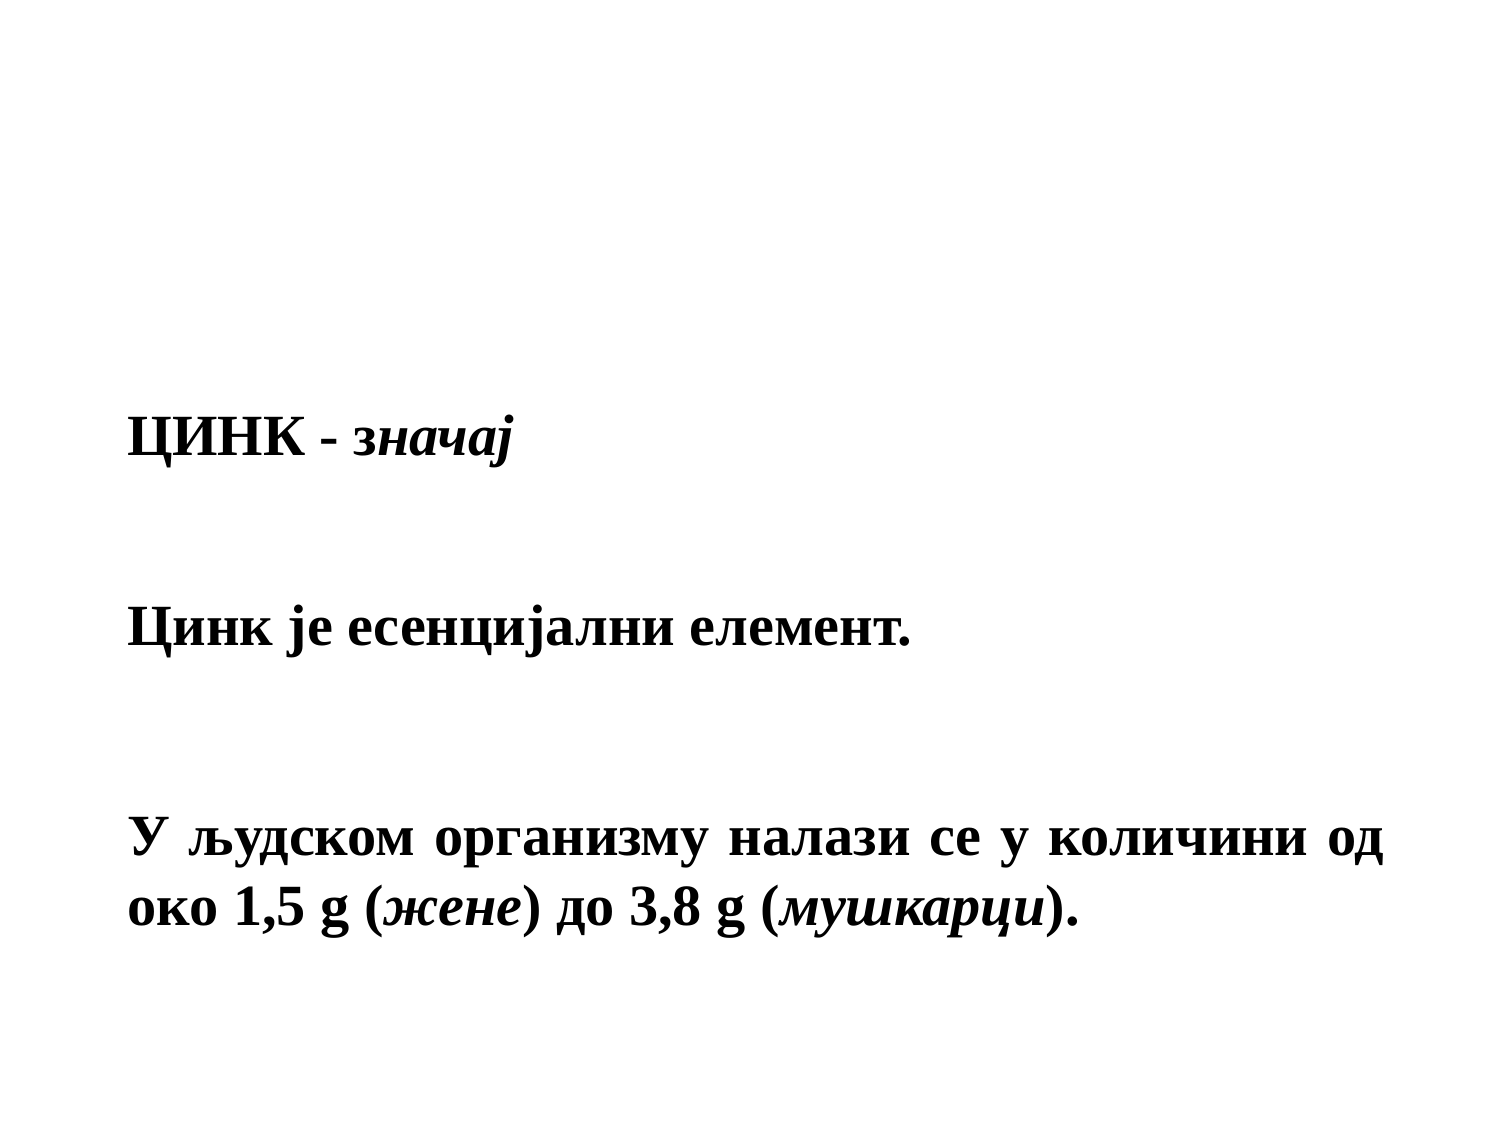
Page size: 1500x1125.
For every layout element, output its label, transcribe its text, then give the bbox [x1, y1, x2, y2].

text_box ЦИНК - значај Цинк је есенцијални елемент. У људском организму налази се у количини од око 1,5 g (жене) до 3,8 g (мушкарци). [112, 389, 1400, 945]
